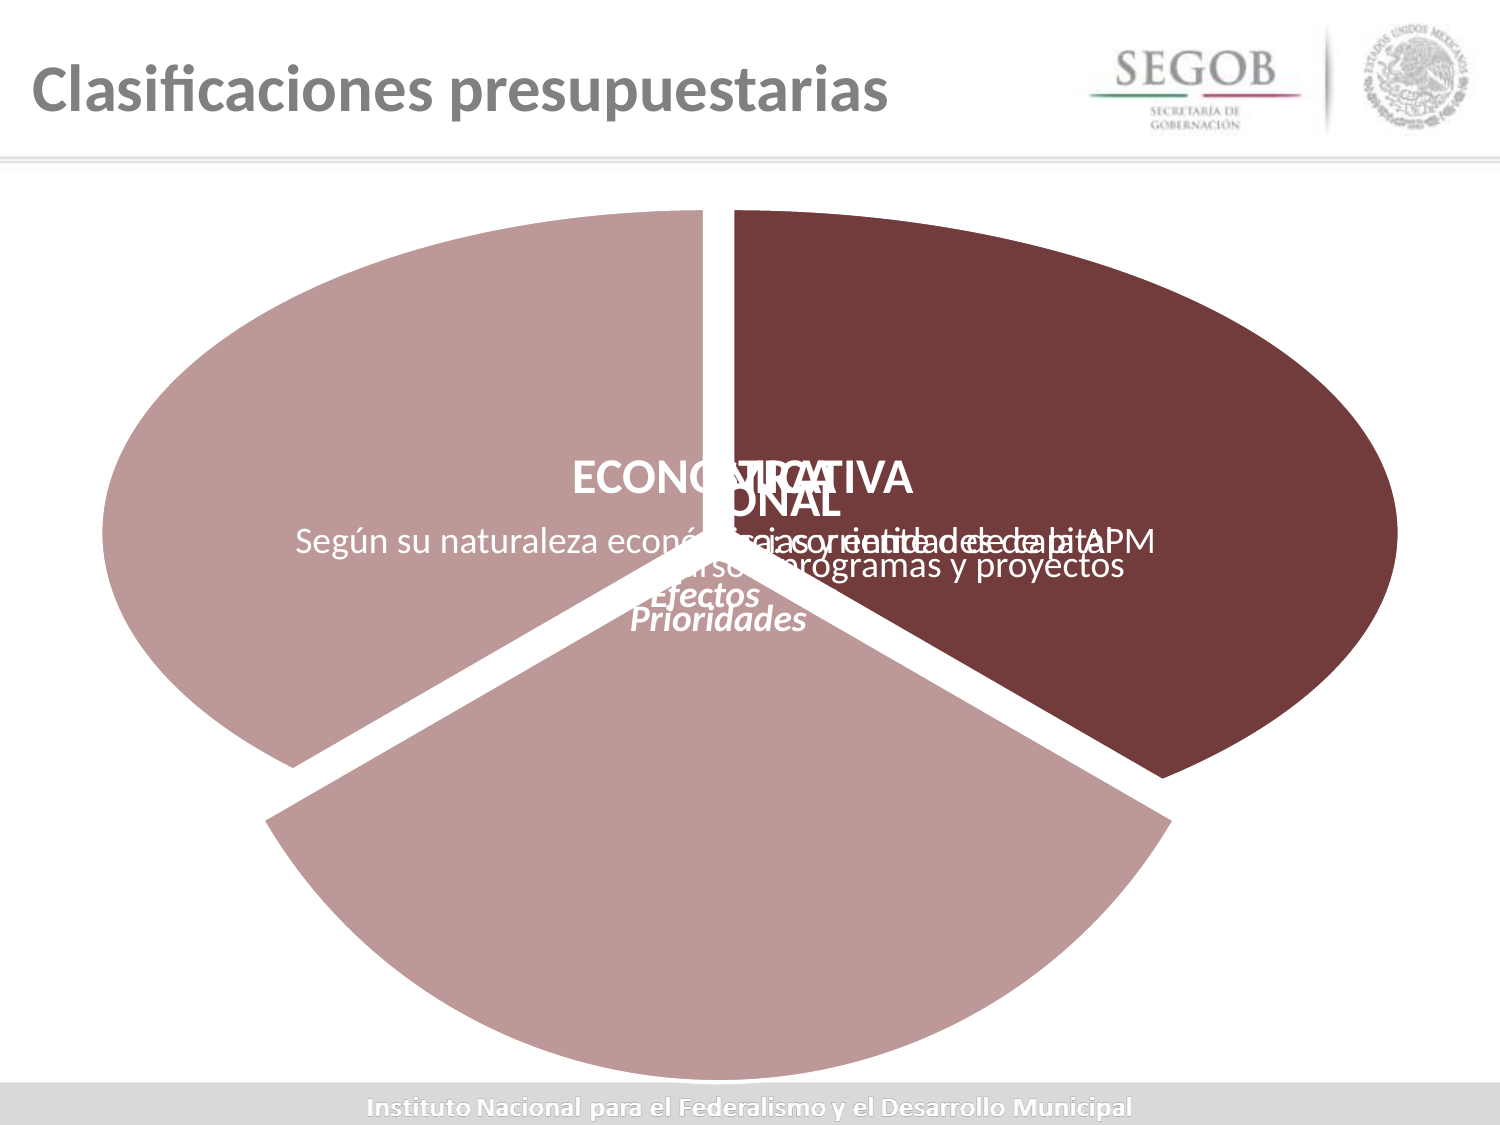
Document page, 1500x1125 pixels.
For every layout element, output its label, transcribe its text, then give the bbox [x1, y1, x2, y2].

picture [0, 0, 1500, 1125]
text_box Clasificaciones presupuestarias [17, 52, 1070, 132]
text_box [52, 160, 1412, 953]
